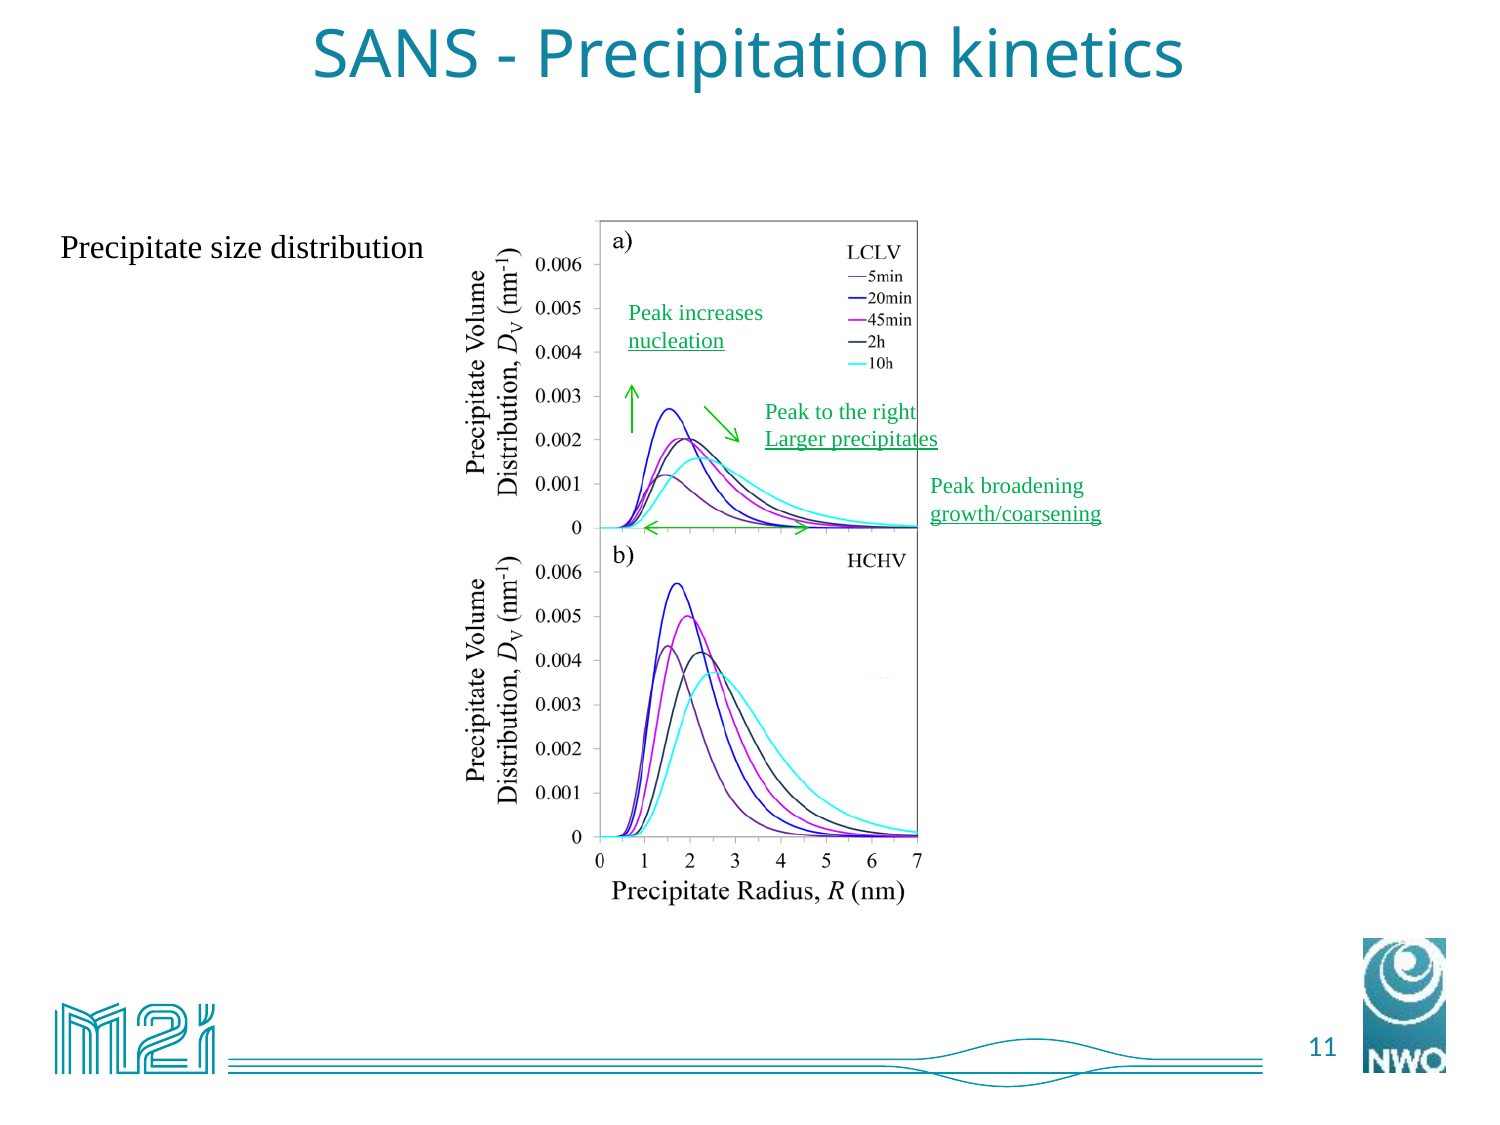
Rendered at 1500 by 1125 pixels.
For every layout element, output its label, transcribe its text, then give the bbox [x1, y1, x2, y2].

picture [439, 186, 969, 926]
text_box Peak broadening growth/coarsening [973, 463, 1117, 534]
slide_number 11 [1272, 1015, 1344, 1075]
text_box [703, 405, 740, 443]
text_box SANS - Precipitation kinetics [0, 0, 1500, 92]
picture [1363, 938, 1446, 1073]
text_box Precipitate size distribution [45, 217, 434, 273]
